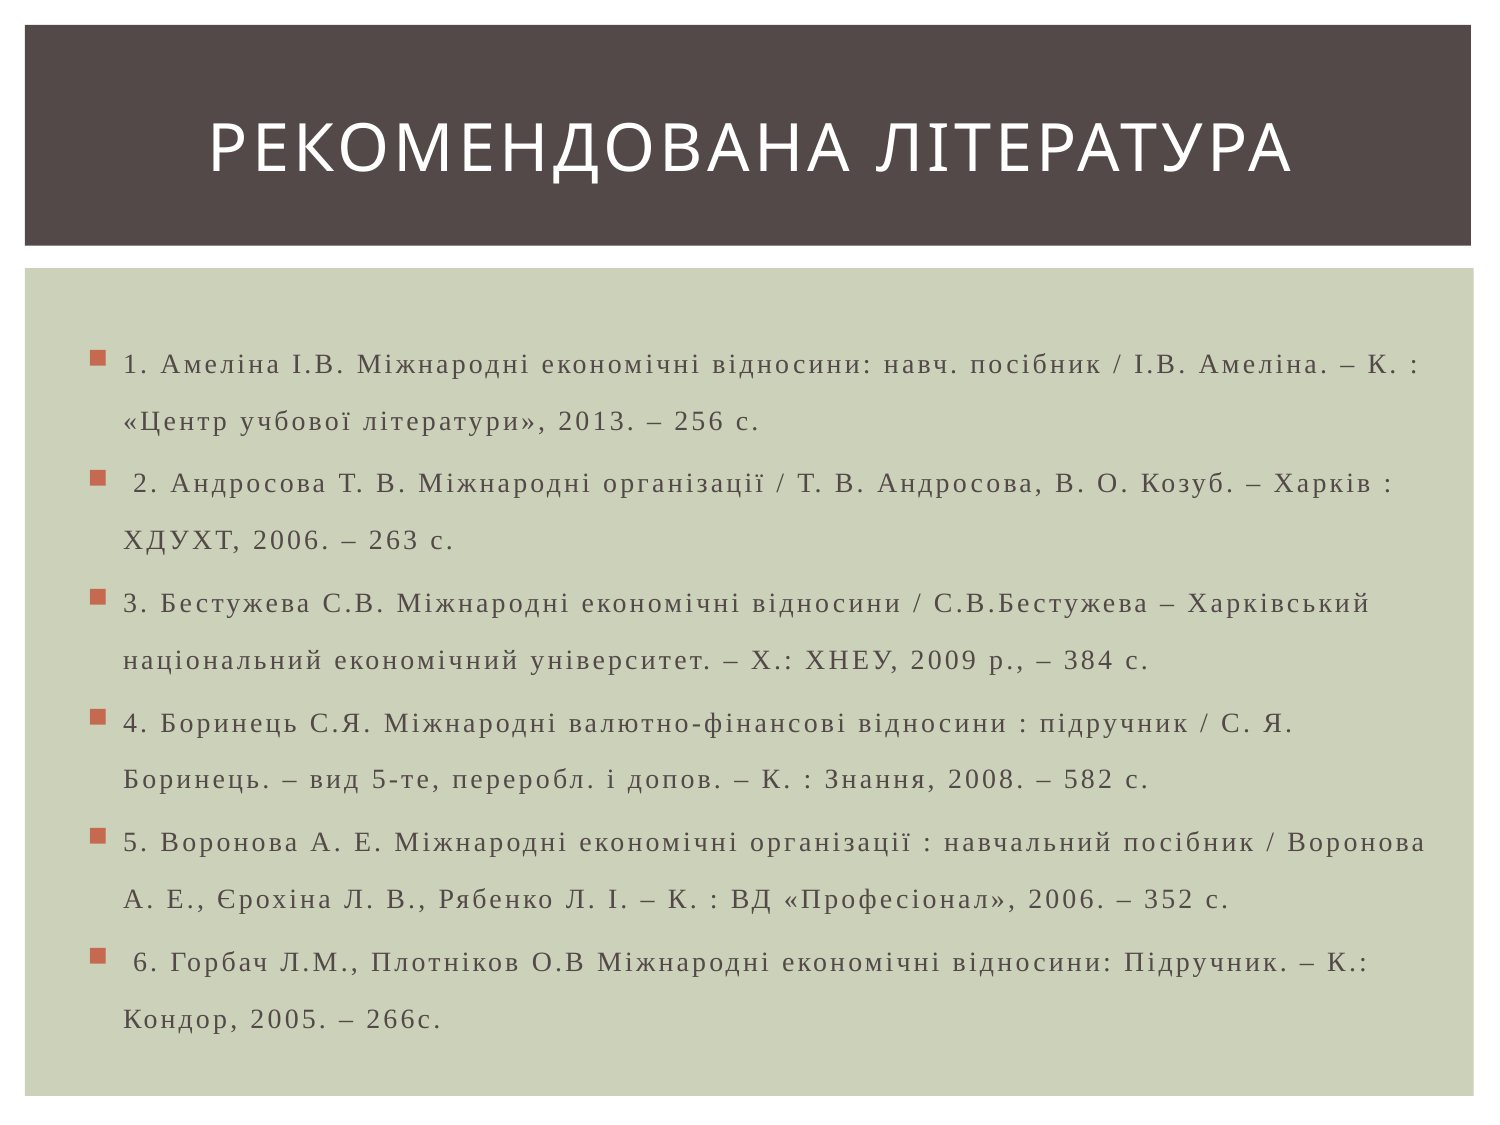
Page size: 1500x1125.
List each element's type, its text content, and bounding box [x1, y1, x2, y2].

title РЕКОМЕНДОВАНА ЛІТЕРАТУРА [62, 58, 1438, 232]
list 1. Амеліна І.В. Міжнародні економічні відносини: навч. посібник / І.В. Амеліна. – К. : «Центр учбової літератури», 2013. – 256 с. 2. Андросова Т. В. Міжнародні організації / Т. В. Андросова, В. О. Козуб. – Харків : ХДУХТ, 2006. – 263 с. 3. Бестужева С.В. Міжнародні економічні відносини / С.В.Бестужева – Харківський національний економічний університет. – Х.: ХНЕУ, 2009 р., – 384 с. 4. Боринець С.Я. Міжнародні валютно-фінансові відносини : підручник / С. Я. Боринець. – вид 5-те, переробл. і допов. – К. : Знання, 2008. – 582 с. 5. Воронова А. Е. Міжнародні економічні організації : навчальний посібник / Воронова А. Е., Єрохіна Л. В., Рябенко Л. І. – К. : ВД «Професіонал», 2006. – 352 с. 6. Горбач Л.М., Плотніков О.В Міжнародні економічні відносини: Підручник. – К.: Кондор, 2005. – 266с. [64, 314, 1445, 1094]
